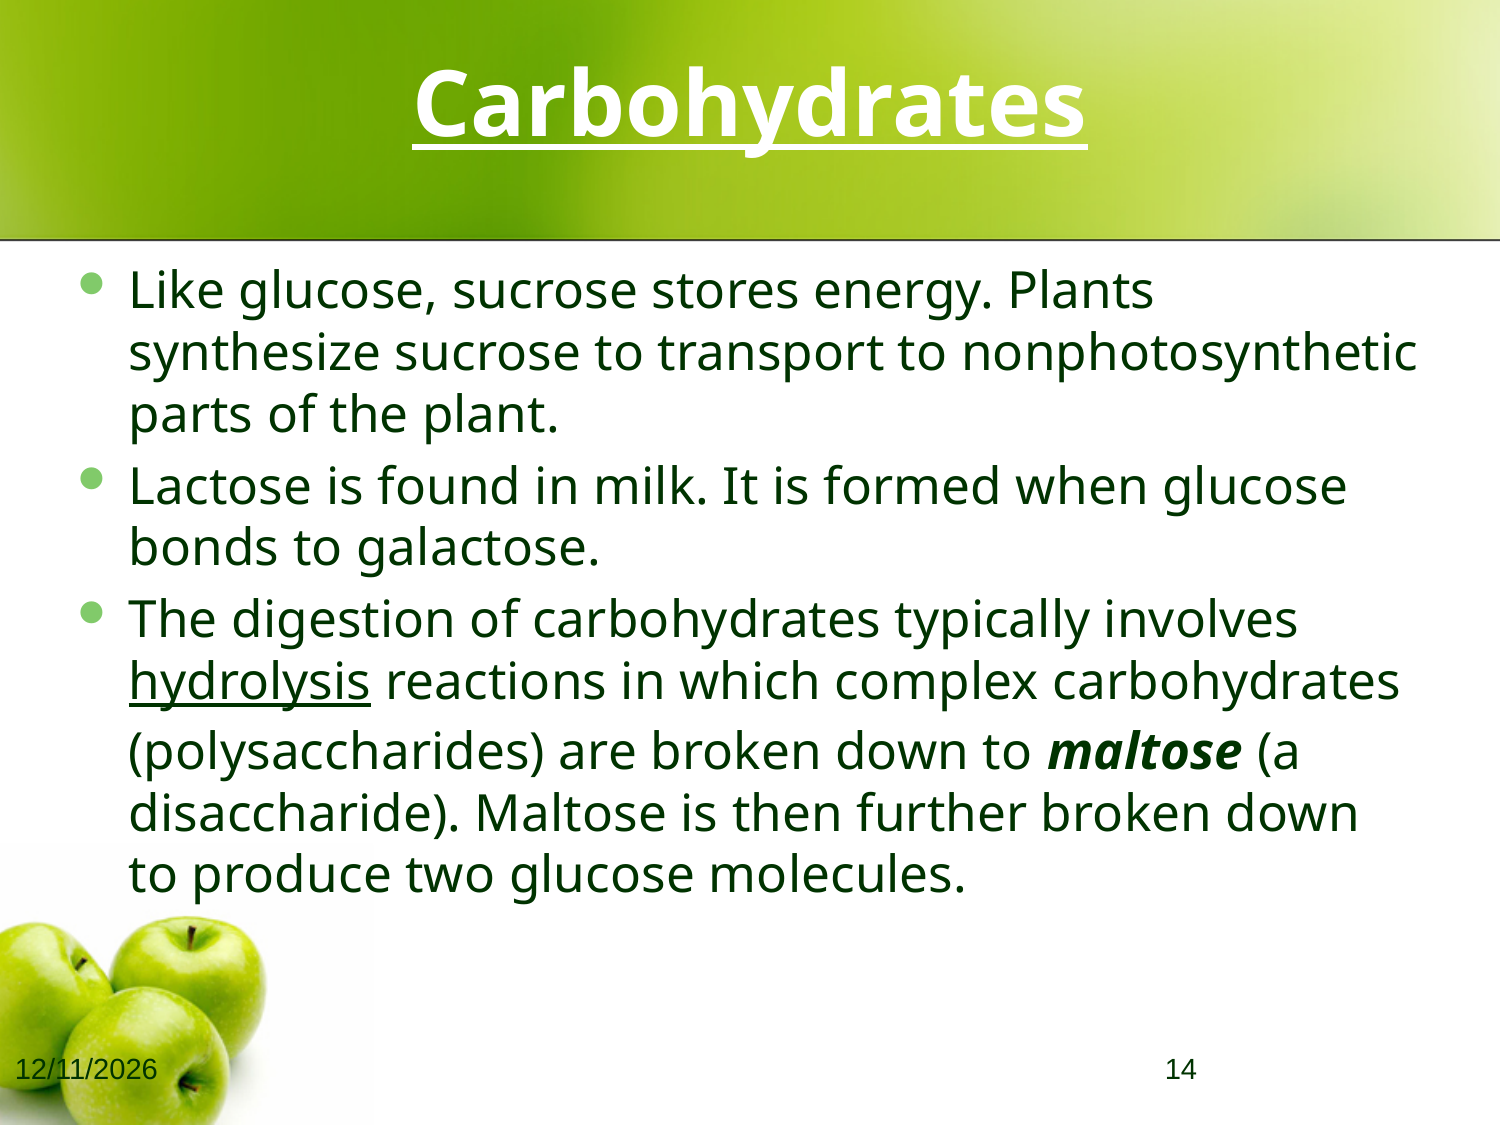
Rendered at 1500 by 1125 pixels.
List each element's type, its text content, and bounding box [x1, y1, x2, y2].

slide_number 14 [1149, 1042, 1500, 1103]
picture [0, 0, 1500, 1125]
list Like glucose, sucrose stores energy. Plants synthesize sucrose to transport to nonphotosynthetic parts of the plant. Lactose is found in milk. It is formed when glucose bonds to galactose. The digestion of carbohydrates typically involves hydrolysis reactions in which complex carbohydrates (polysaccharides) are broken down to maltose (a disaccharide). Maltose is then further broken down to produce two glucose molecules. [62, 249, 1438, 913]
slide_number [0, 1042, 350, 1103]
title Carbohydrates [62, 24, 1438, 176]
